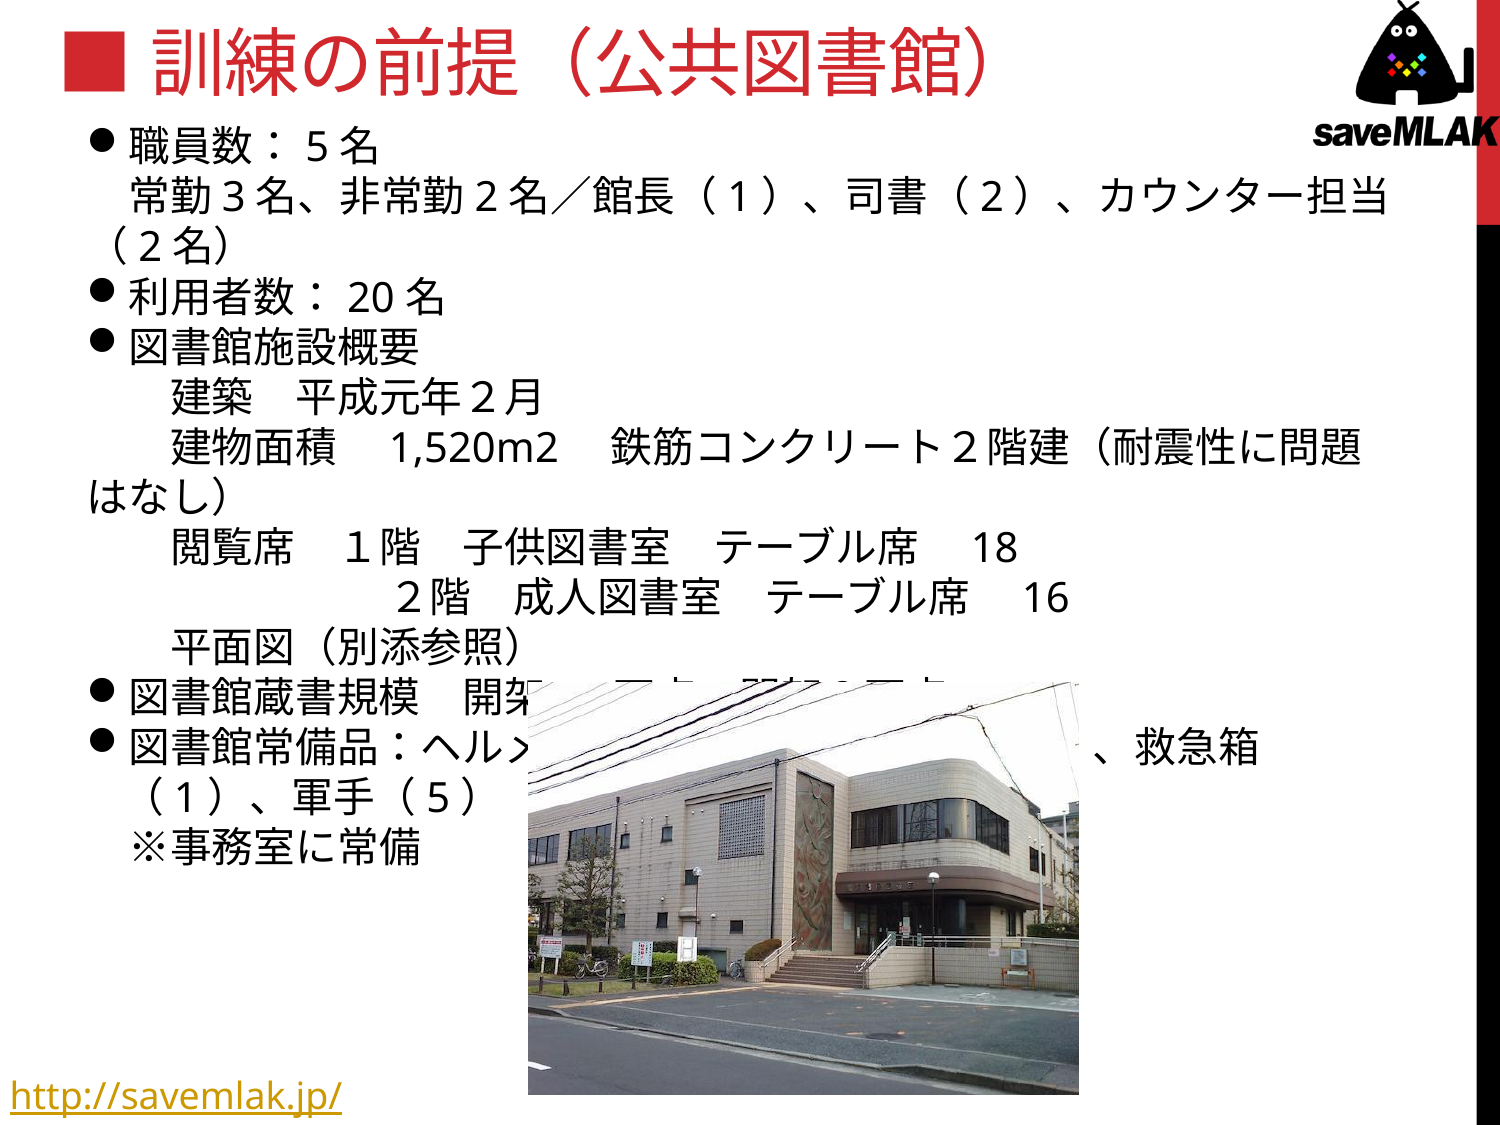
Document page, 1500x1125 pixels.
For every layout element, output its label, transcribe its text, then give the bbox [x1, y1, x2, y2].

text_box 職員数：5名 常勤3名、非常勤2名／館長（1）、司書（2）、カウンター担当（2名） 利用者数：20名 図書館施設概要 建築 平成元年２月 建物面積 1,520m2 鉄筋コンクリート２階建（耐震性に問題はなし） 閲覧席 １階 子供図書室 テーブル席 18 ２階 成人図書室 テーブル席 16 平面図（別添参照） 図書館蔵書規模 開架11万点、閉架２万点 図書館常備品：ヘルメット（3）、懐中電灯（2）、救急箱（1）、軍手（5） ※事務室に常備 [71, 112, 1407, 878]
title ■訓練の前提（公共図書館） [42, 40, 1281, 114]
picture [527, 682, 1079, 1096]
picture [1313, 0, 1500, 146]
text_box http://savemlak.jp/ [0, 1064, 358, 1125]
